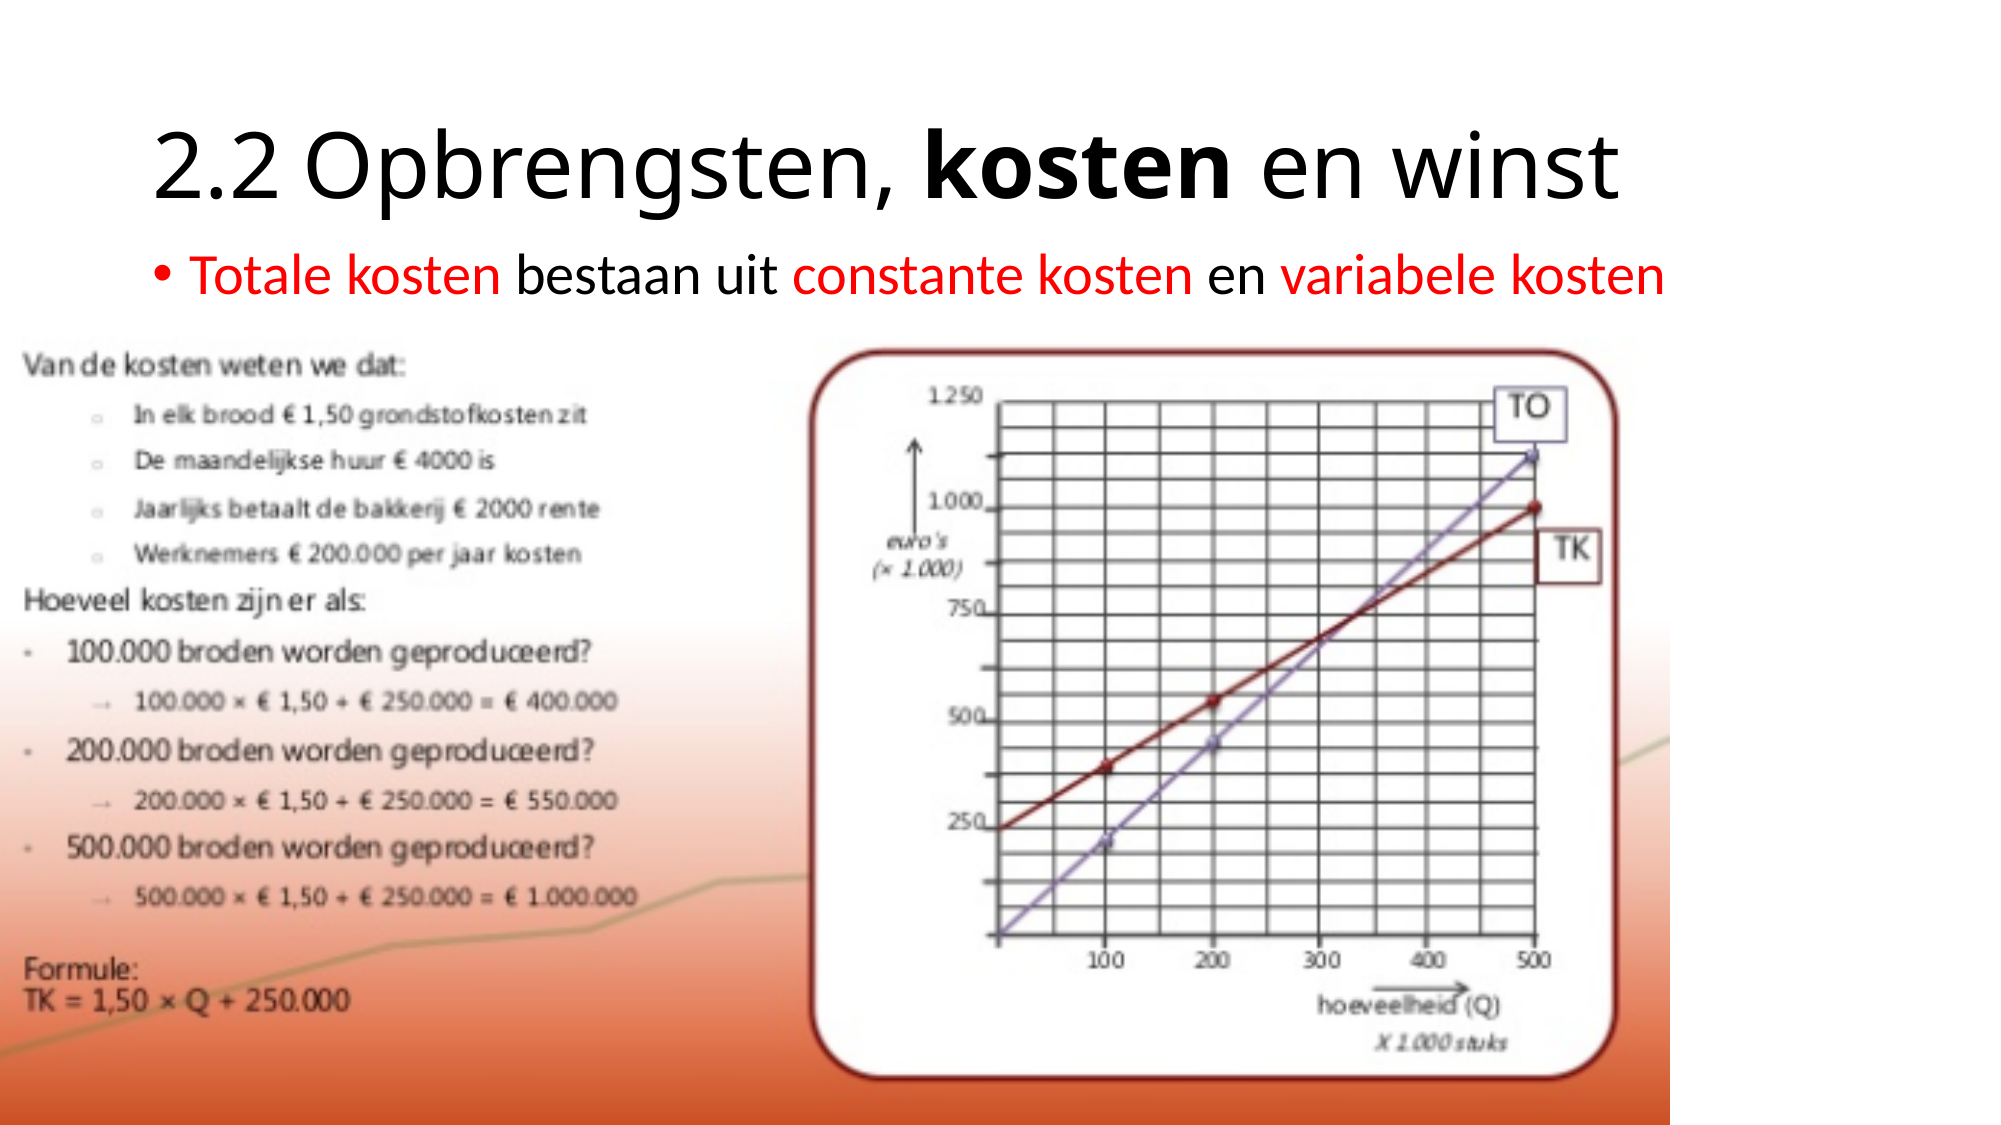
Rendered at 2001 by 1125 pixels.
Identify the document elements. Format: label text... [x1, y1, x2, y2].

title 2.2 Opbrengsten, kosten en winst [137, 59, 1863, 236]
list Totale kosten bestaan uit constante kosten en variabele kosten [137, 236, 1981, 1120]
picture [0, 323, 1670, 1125]
